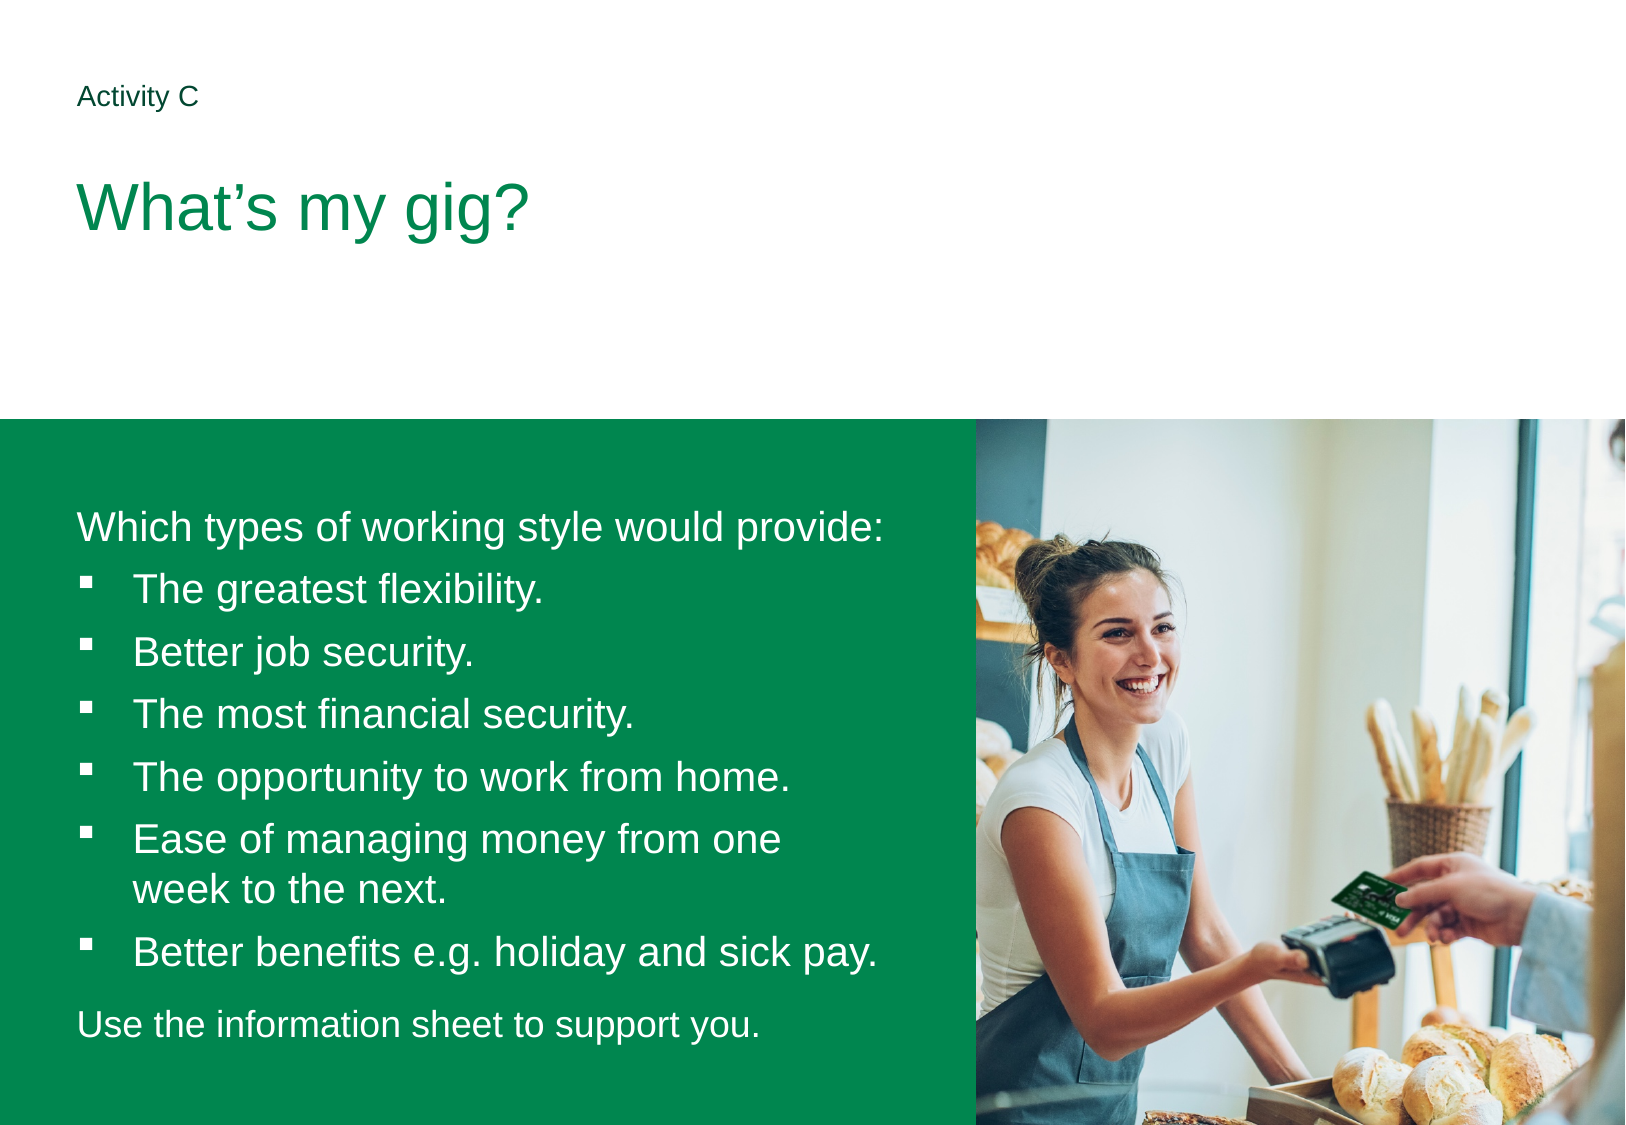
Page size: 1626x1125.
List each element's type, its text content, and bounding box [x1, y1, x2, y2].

title Activity C What’s my gig? [76, 76, 662, 258]
text_box Which types of working style would provide: The greatest flexibility. Better job security. The most financial security. The opportunity to work from home. Ease of managing money from one week to the next. Better benefits e.g. holiday and sick pay. Use the information sheet to support you. [0, 419, 974, 1125]
picture [976, 418, 1625, 1125]
